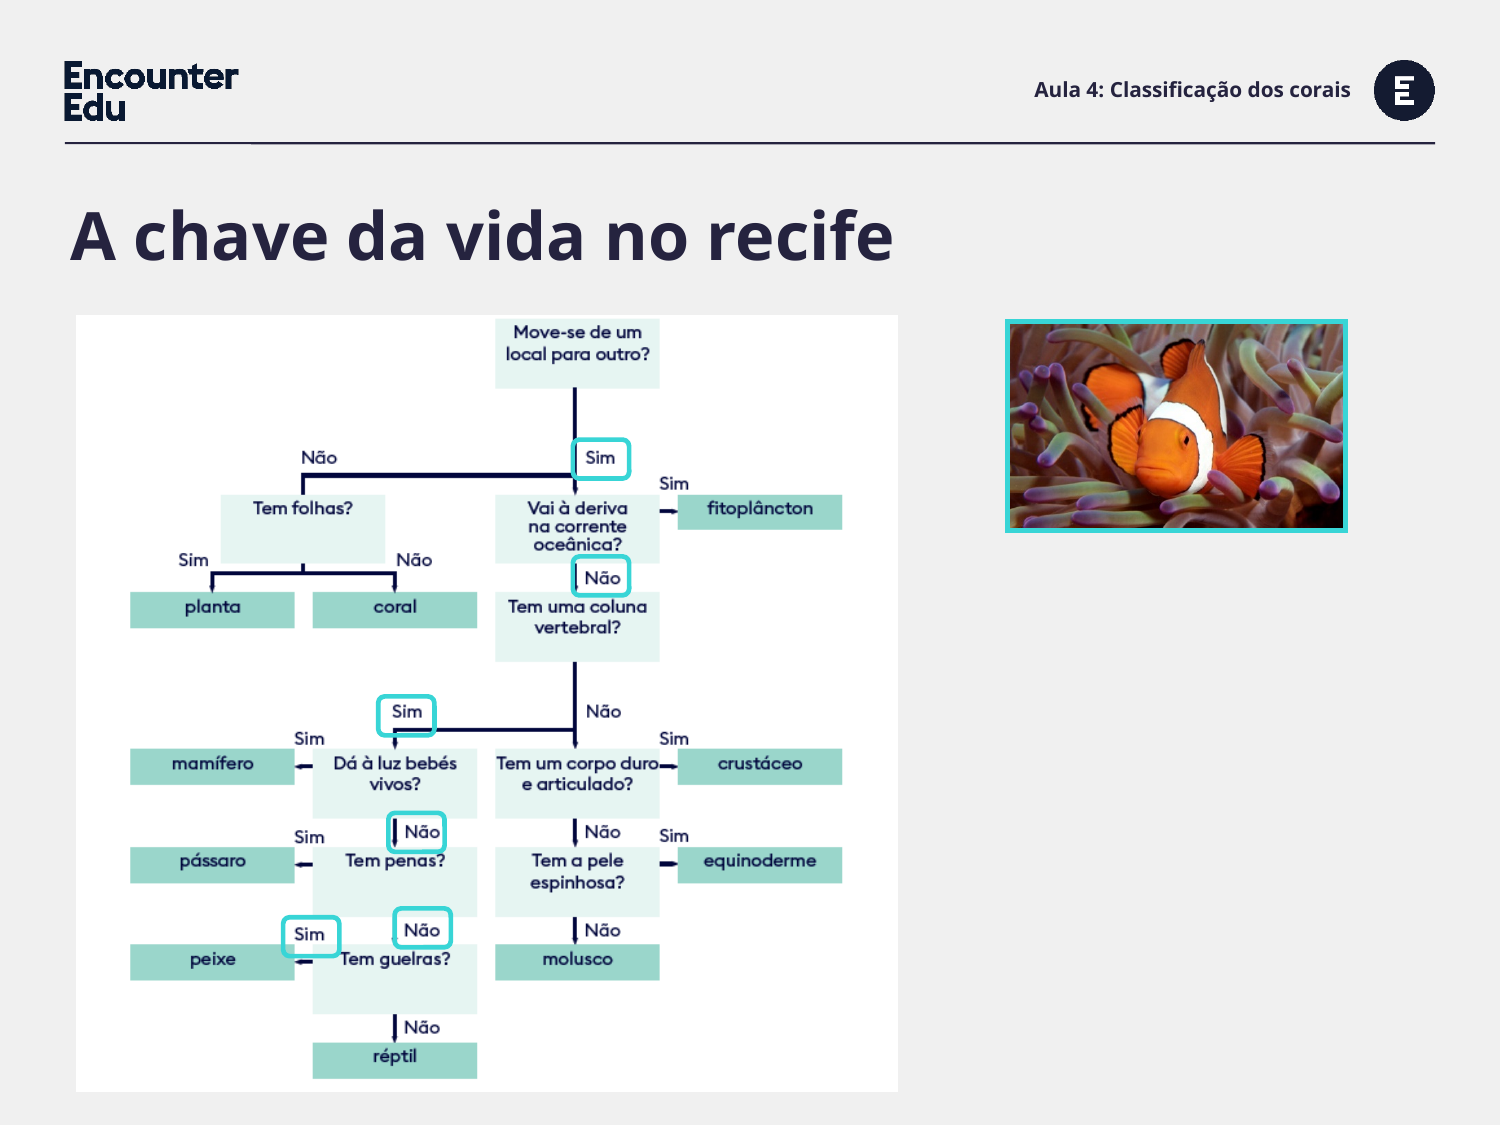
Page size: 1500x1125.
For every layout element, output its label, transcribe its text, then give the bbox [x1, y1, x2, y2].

picture [1372, 58, 1436, 122]
picture [1009, 323, 1344, 529]
picture [75, 314, 898, 1092]
title Aula 4: Classificação dos corais [749, 67, 1359, 114]
picture [60, 59, 243, 122]
text_box A chave da vida no recife [63, 184, 1414, 294]
